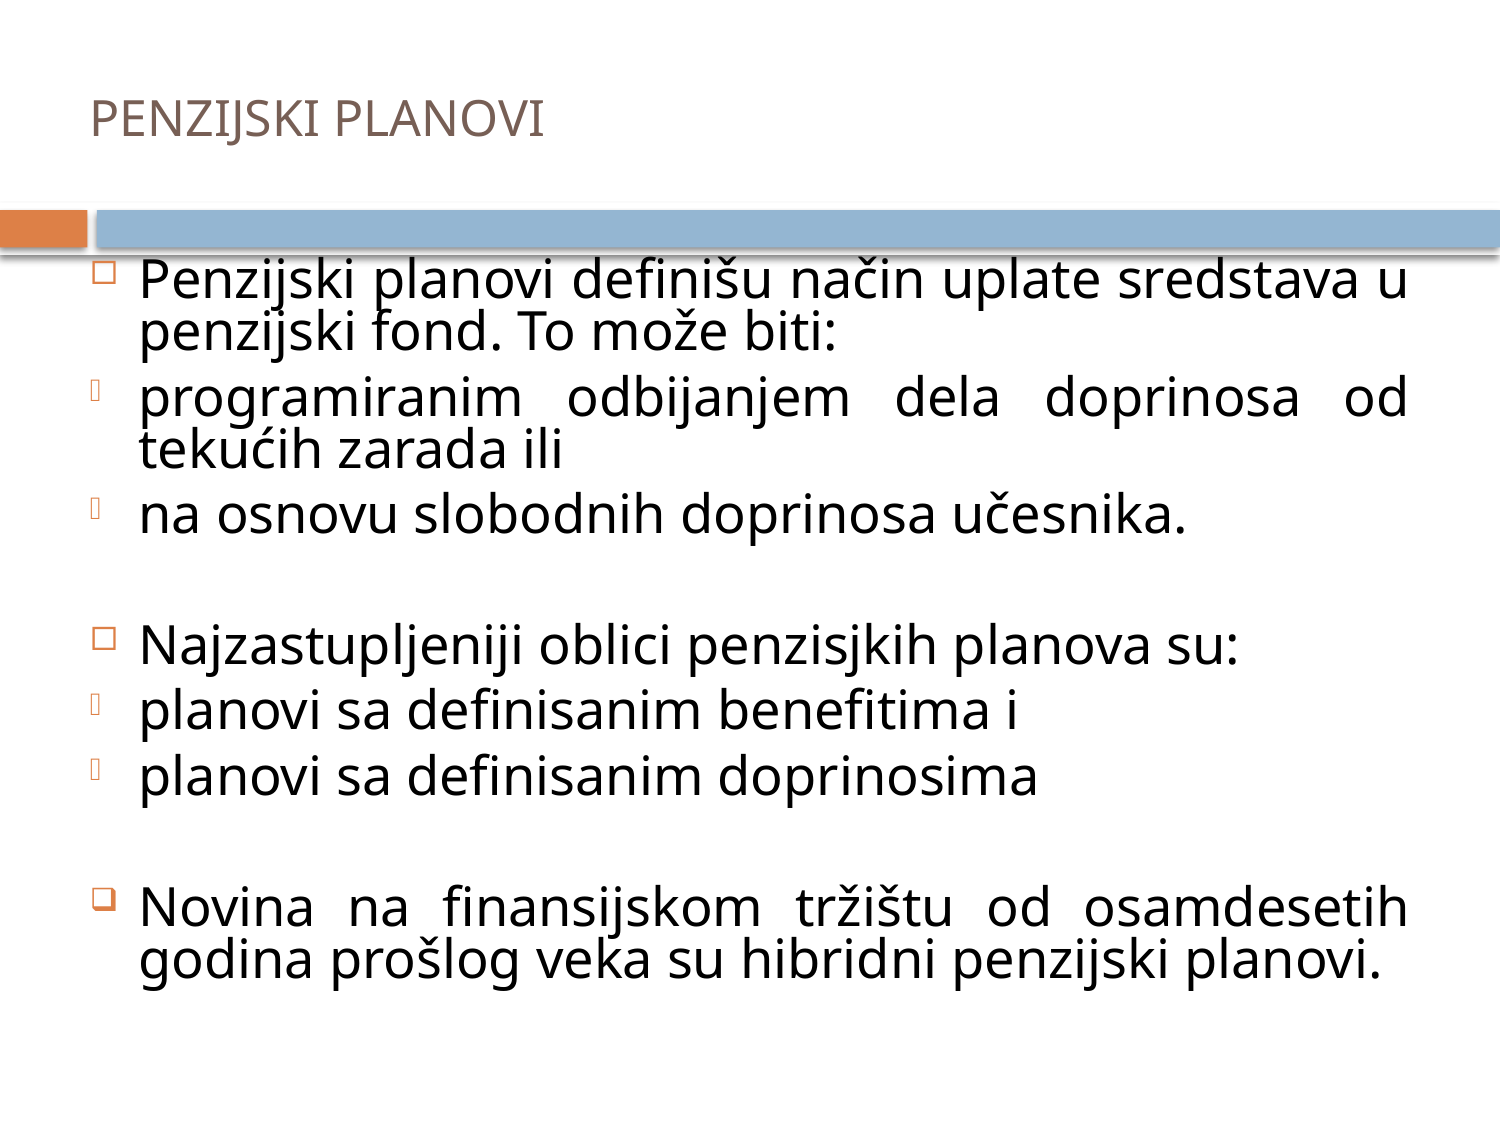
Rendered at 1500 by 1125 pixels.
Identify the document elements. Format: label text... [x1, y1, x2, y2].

title PENZIJSKI PLANOVI [75, 45, 1425, 188]
list Penzijski planovi definišu način uplate sredstava u penzijski fond. To može biti: programiranim odbijanjem dela doprinosa od tekućih zarada ili na osnovu slobodnih doprinosa učesnika. Najzastupljeniji oblici penzisjkih planova su: planovi sa definisanim benefitima i planovi sa definisanim doprinosima Novina na finansijskom tržištu od osamdesetih godina prošlog veka su hibridni penzijski planovi. [75, 249, 1425, 1005]
